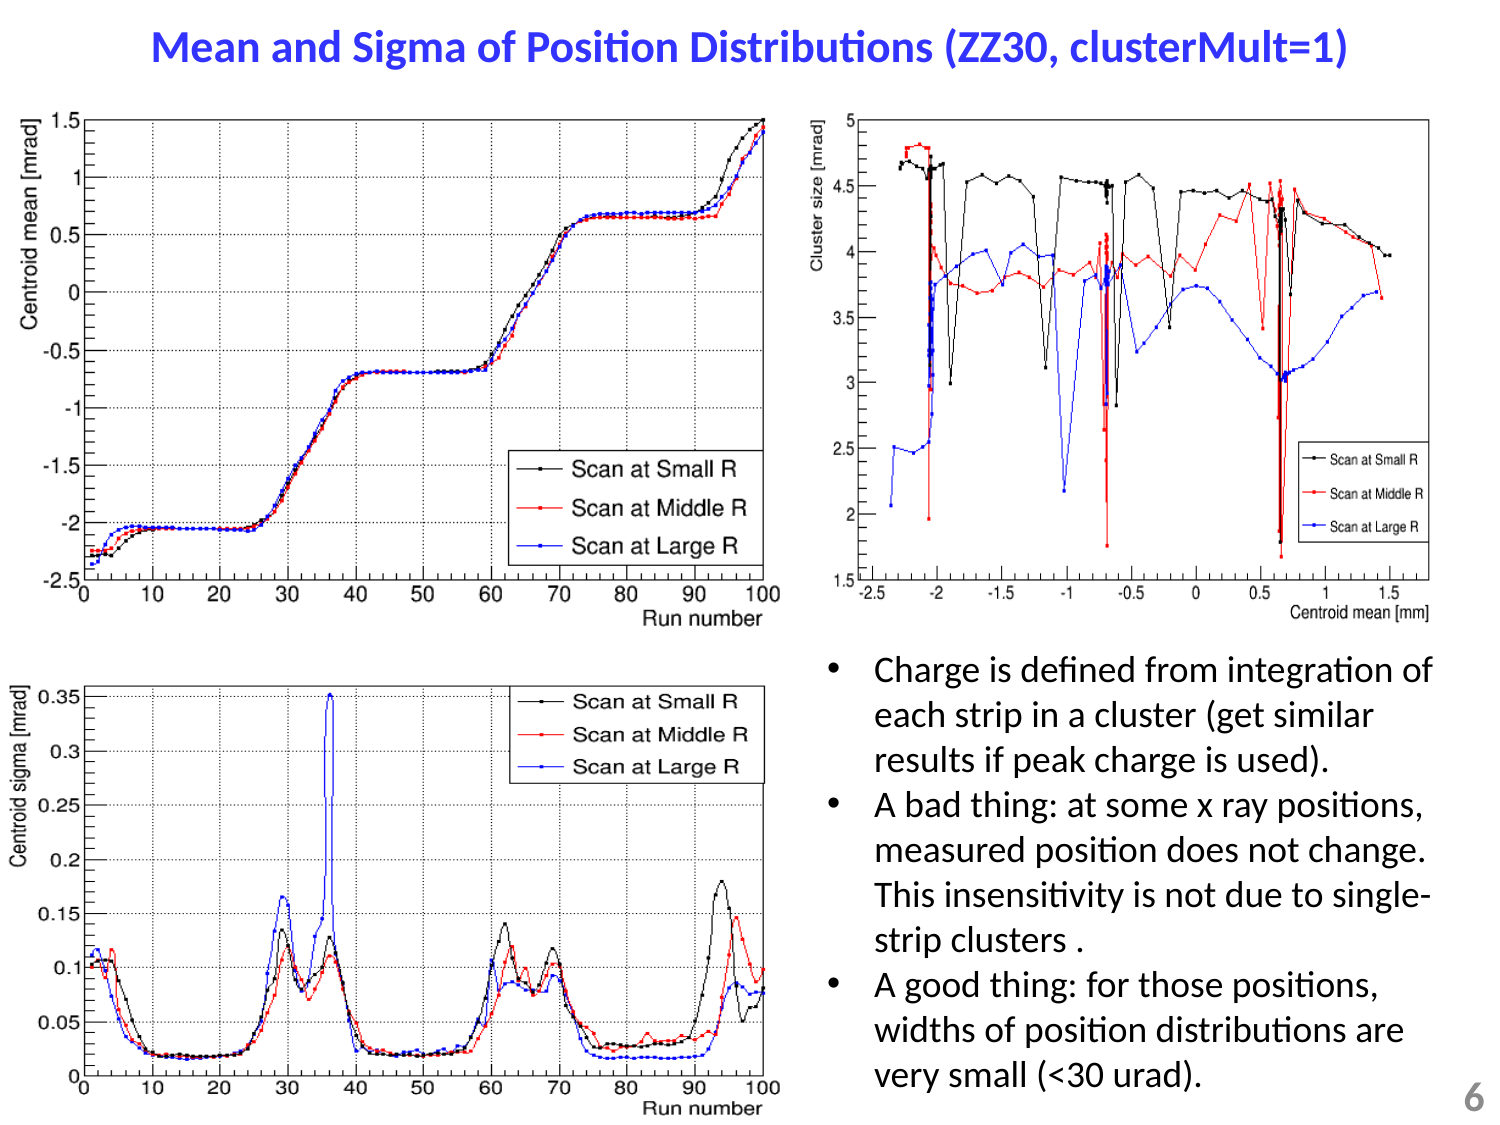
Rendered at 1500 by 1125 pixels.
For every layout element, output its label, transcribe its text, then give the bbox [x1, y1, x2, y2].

slide_number 6 [1149, 1065, 1500, 1125]
title Mean and Sigma of Position Distributions (ZZ30, clusterMult=1) [75, 0, 1425, 60]
picture [0, 62, 1500, 1125]
text_box Charge is defined from integration of each strip in a cluster (get similar results if peak charge is used). A bad thing: at some x ray positions, measured position does not change. This insensitivity is not due to single-strip clusters . A good thing: for those positions, widths of position distributions are very small (<30 urad). [853, 647, 1488, 1103]
